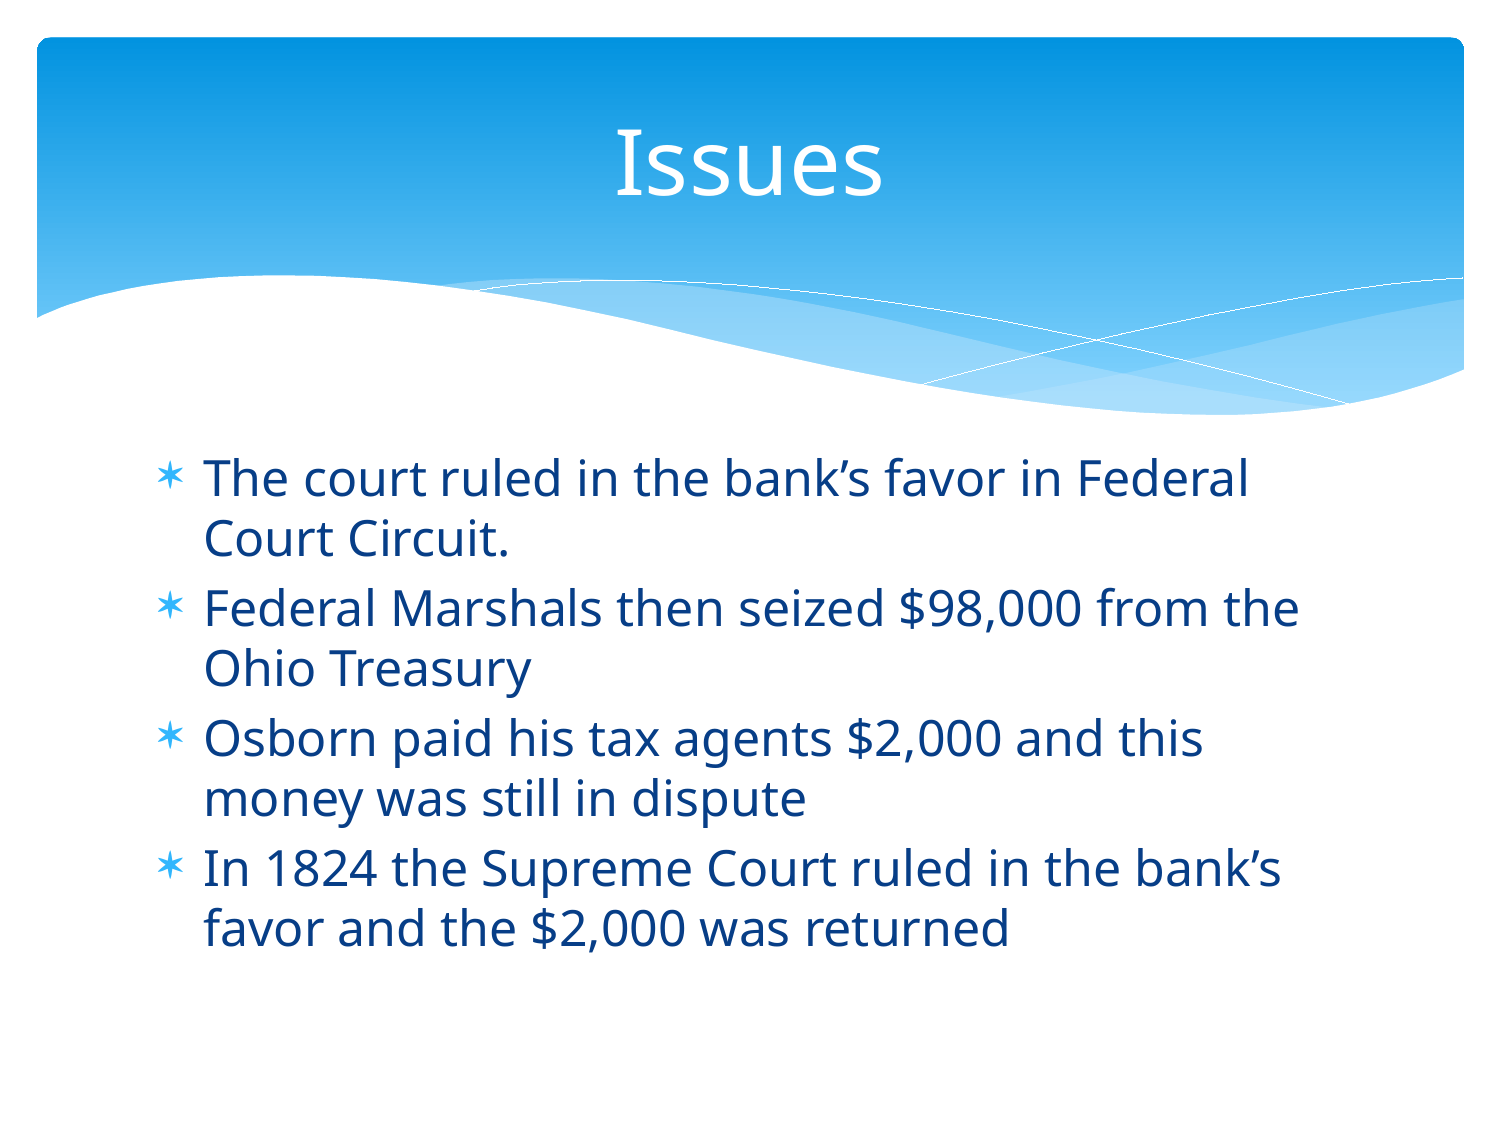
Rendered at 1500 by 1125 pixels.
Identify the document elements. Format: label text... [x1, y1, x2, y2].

title Issues [75, 55, 1425, 261]
list The court ruled in the bank’s favor in Federal Court Circuit. Federal Marshals then seized $98,000 from the Ohio Treasury Osborn paid his tax agents $2,000 and this money was still in dispute In 1824 the Supreme Court ruled in the bank’s favor and the $2,000 was returned [143, 438, 1359, 1005]
